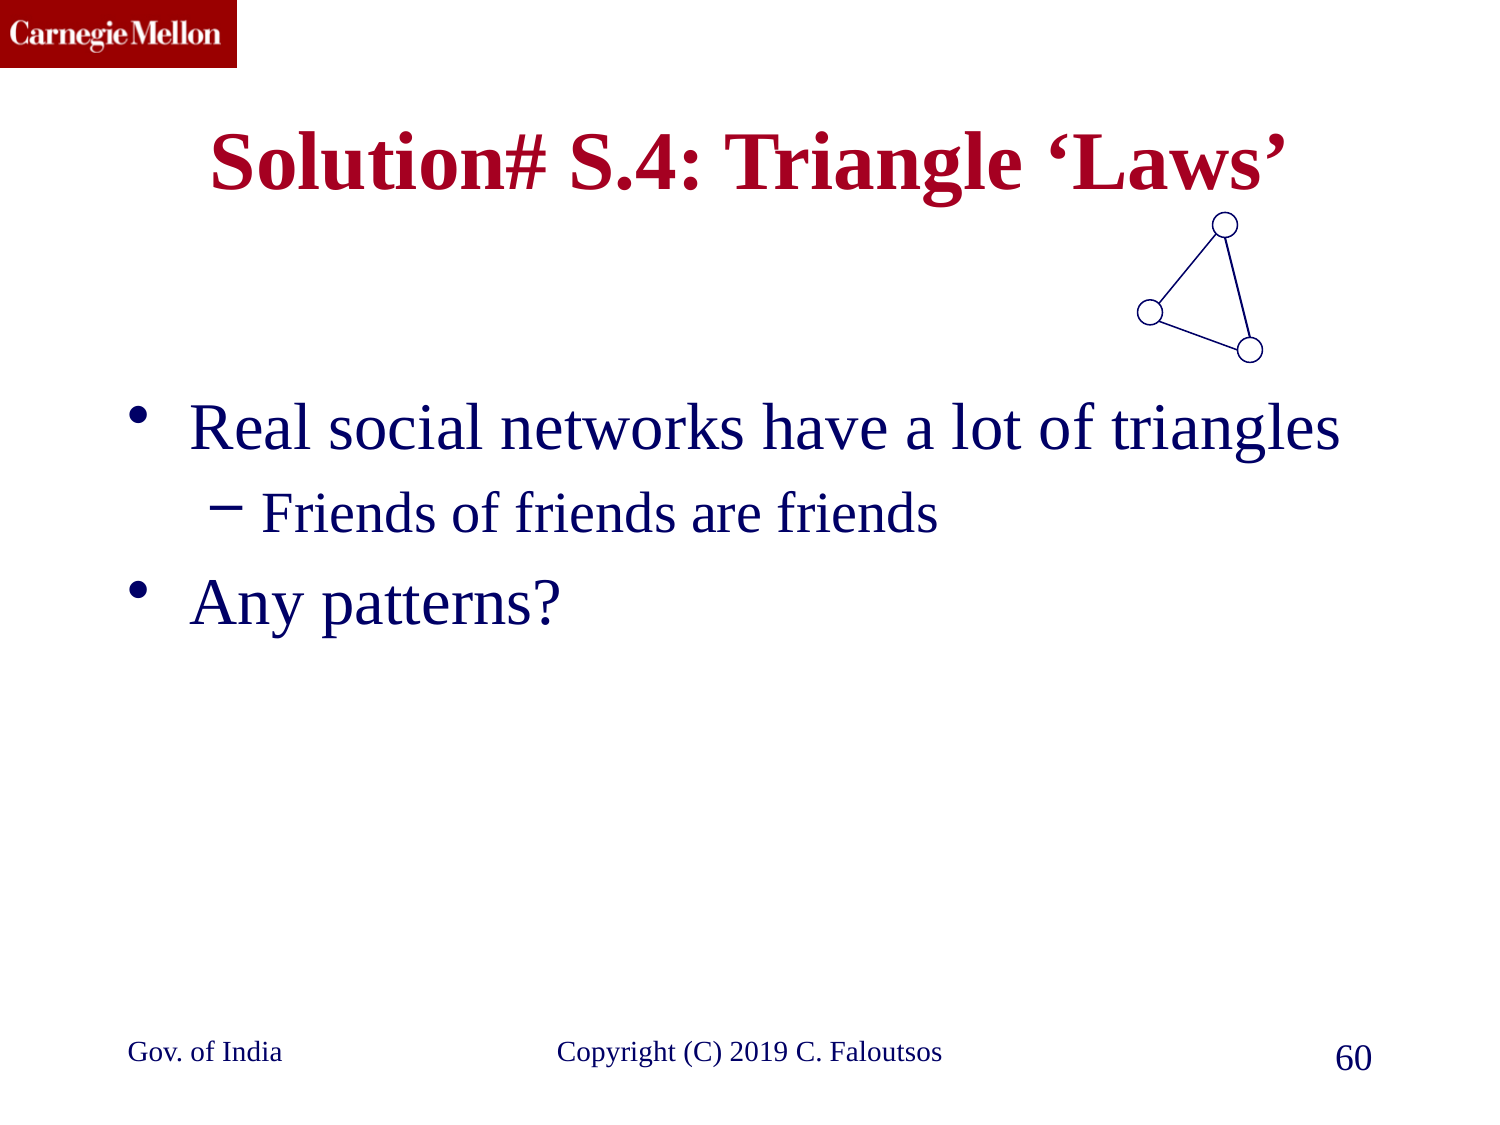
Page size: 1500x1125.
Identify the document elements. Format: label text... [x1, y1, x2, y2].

footer Copyright (C) 2019 C. Faloutsos [512, 1051, 988, 1101]
slide_number 60 [1074, 1051, 1388, 1101]
picture [0, 0, 237, 68]
list Real social networks have a lot of triangles Friends of friends are friends Any patterns? [112, 374, 1388, 1051]
title Solution# S.4: Triangle ‘Laws’ [112, 99, 1388, 213]
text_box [1137, 212, 1263, 363]
slide_number Gov. of India [112, 1024, 426, 1101]
